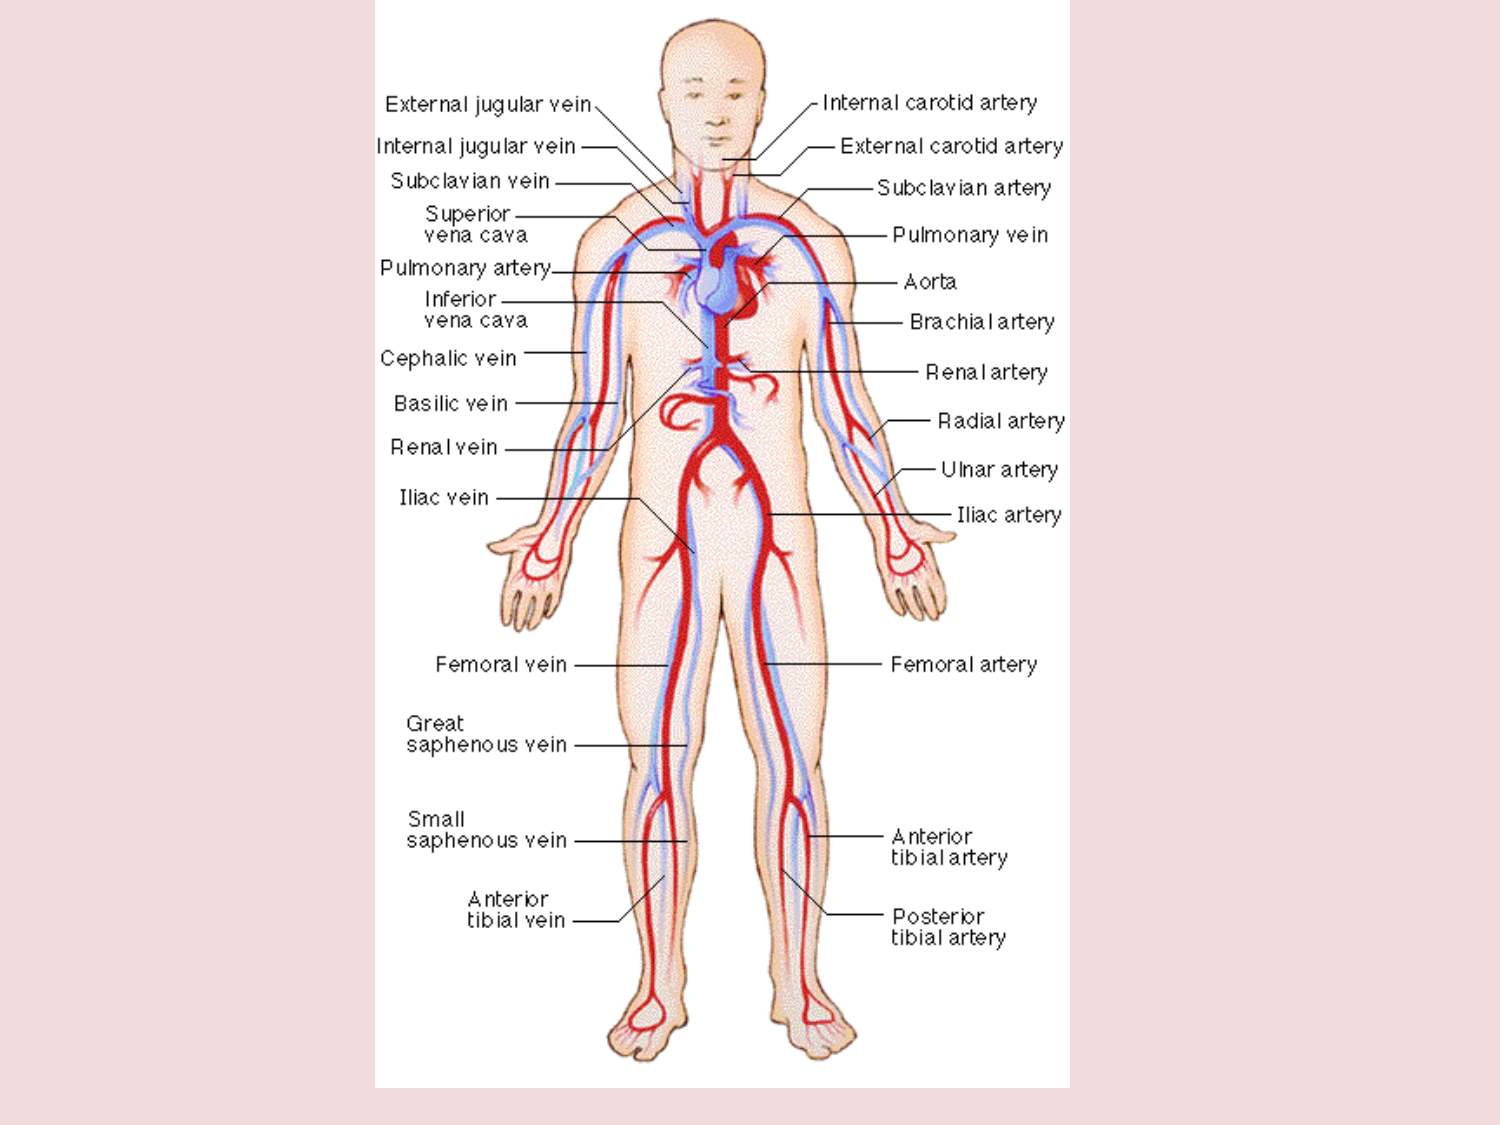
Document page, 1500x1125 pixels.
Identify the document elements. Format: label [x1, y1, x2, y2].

picture [374, 0, 1071, 1088]
